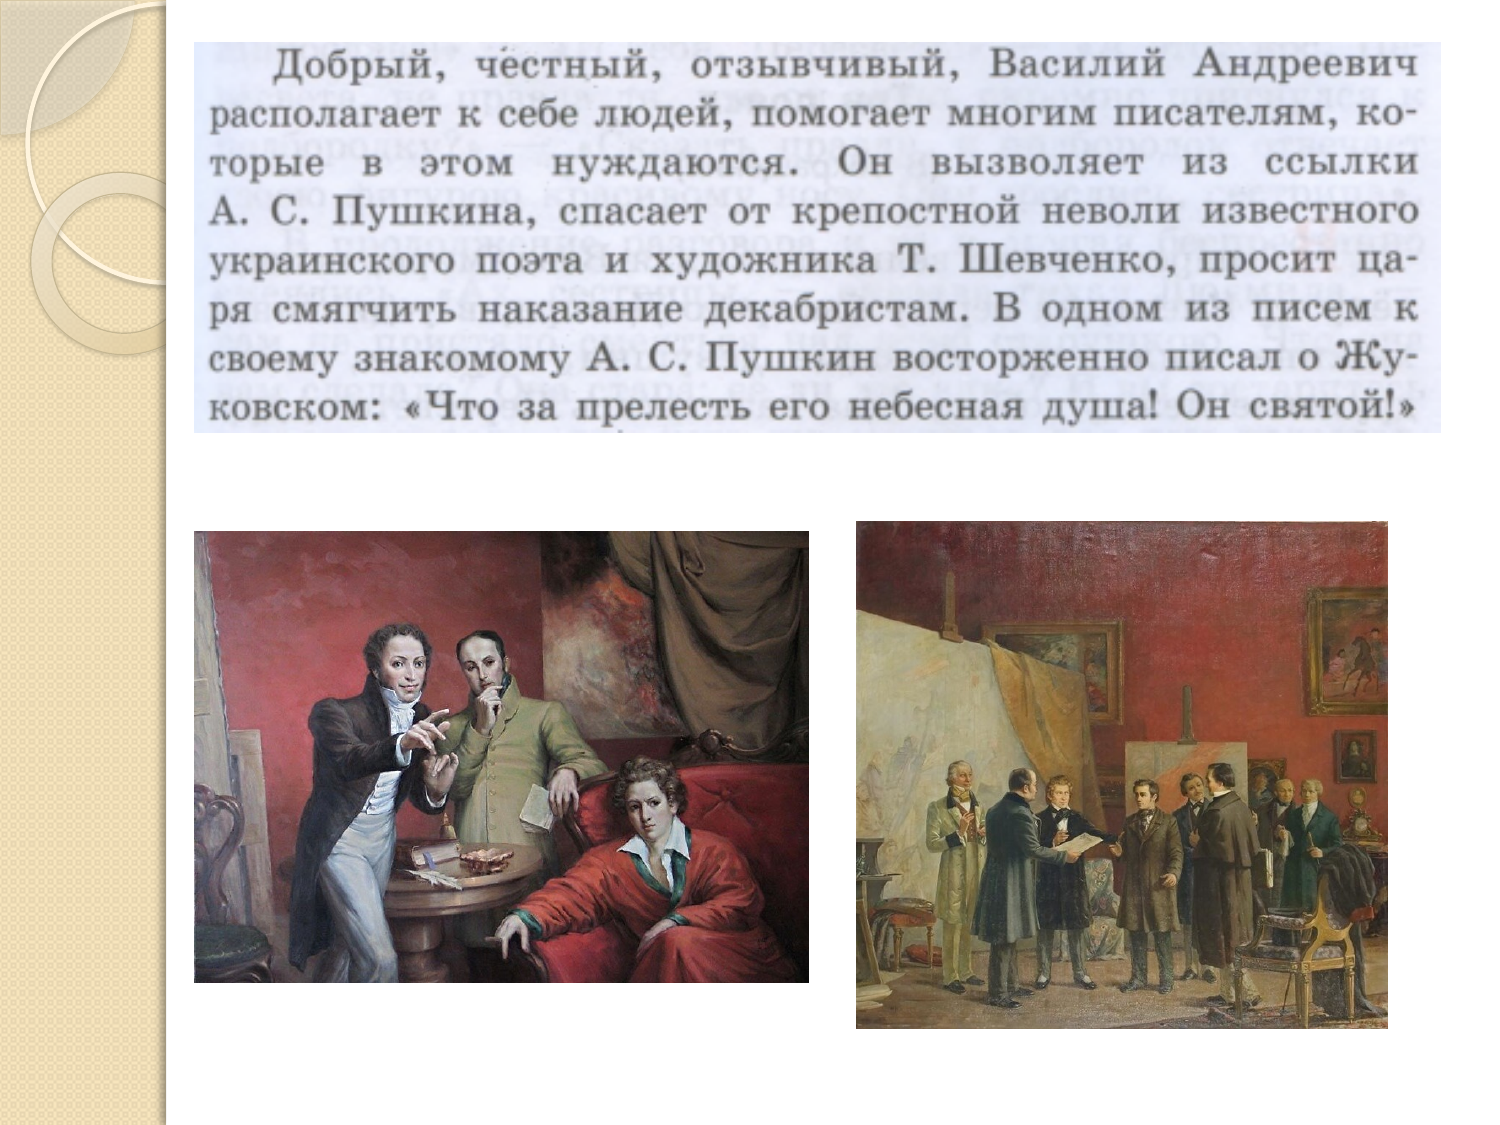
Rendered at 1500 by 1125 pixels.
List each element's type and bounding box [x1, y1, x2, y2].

picture [194, 531, 810, 983]
list [194, 42, 1441, 433]
picture [856, 521, 1389, 1029]
